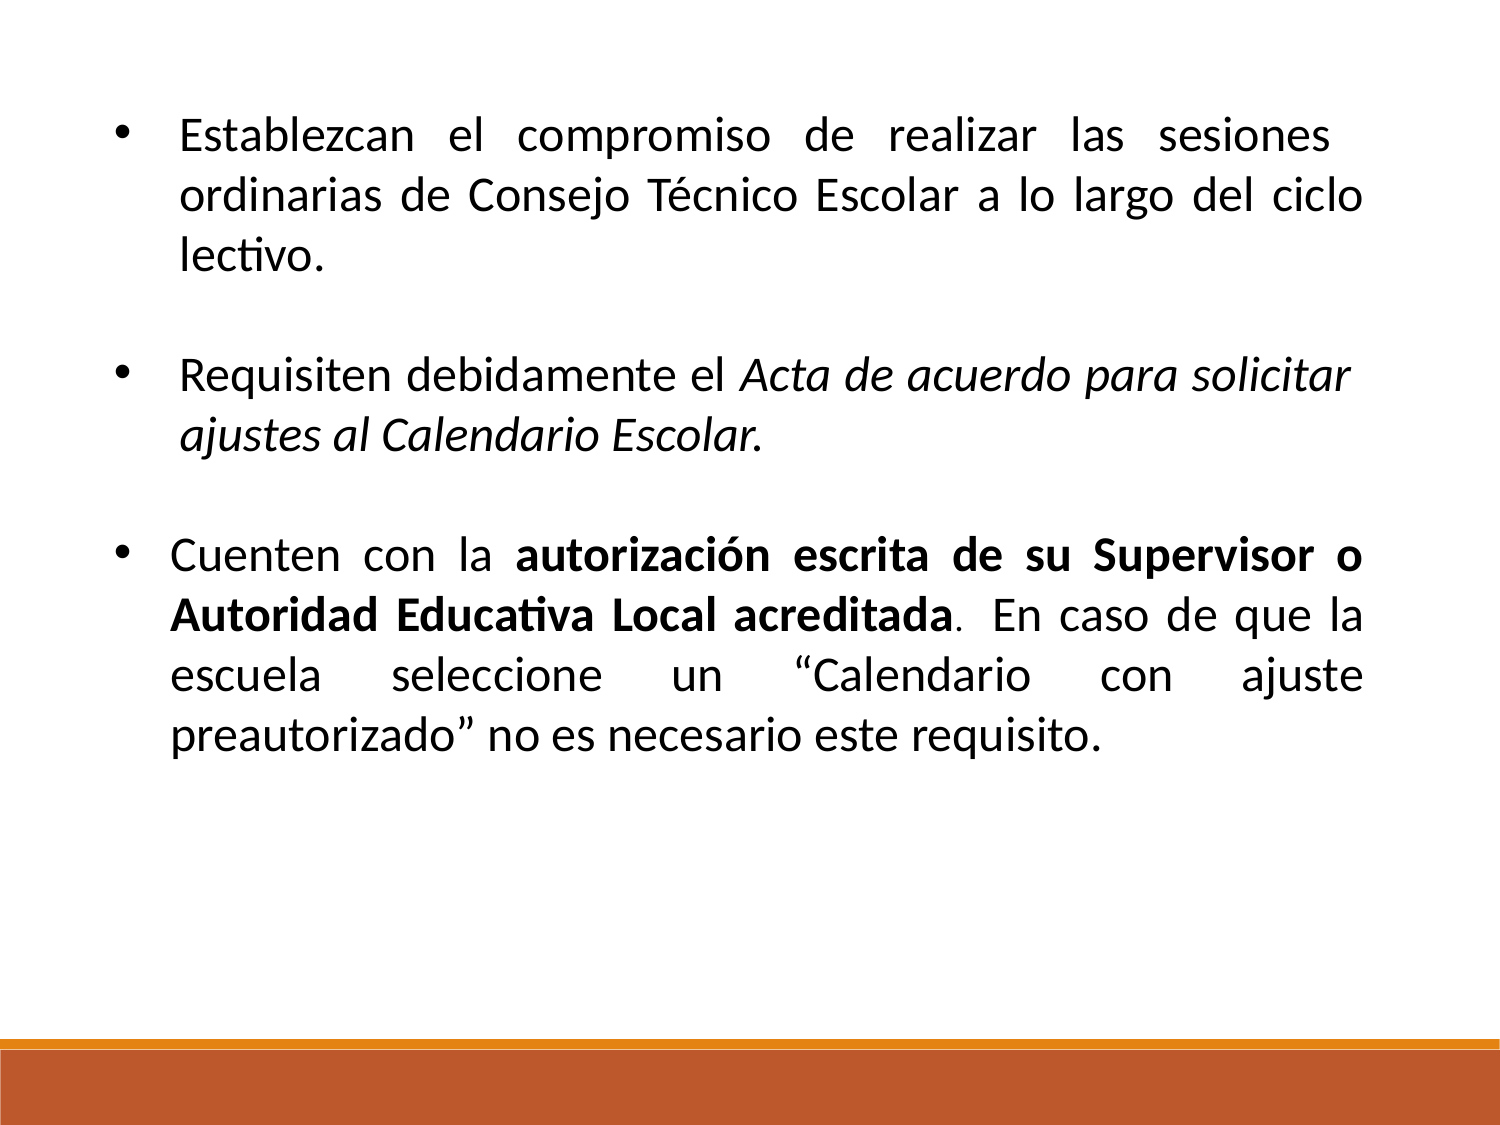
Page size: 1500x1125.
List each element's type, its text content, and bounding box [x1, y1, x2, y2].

text_box Establezcan el compromiso de realizar las sesiones ordinarias de Consejo Técnico Escolar a lo largo del ciclo lectivo. Requisiten debidamente el Acta de acuerdo para solicitar ajustes al Calendario Escolar. Cuenten con la autorización escrita de su Supervisor o Autoridad Educativa Local acreditada. En caso de que la escuela seleccione un “Calendario con ajuste preautorizado” no es necesario este requisito. [99, 33, 1380, 1009]
